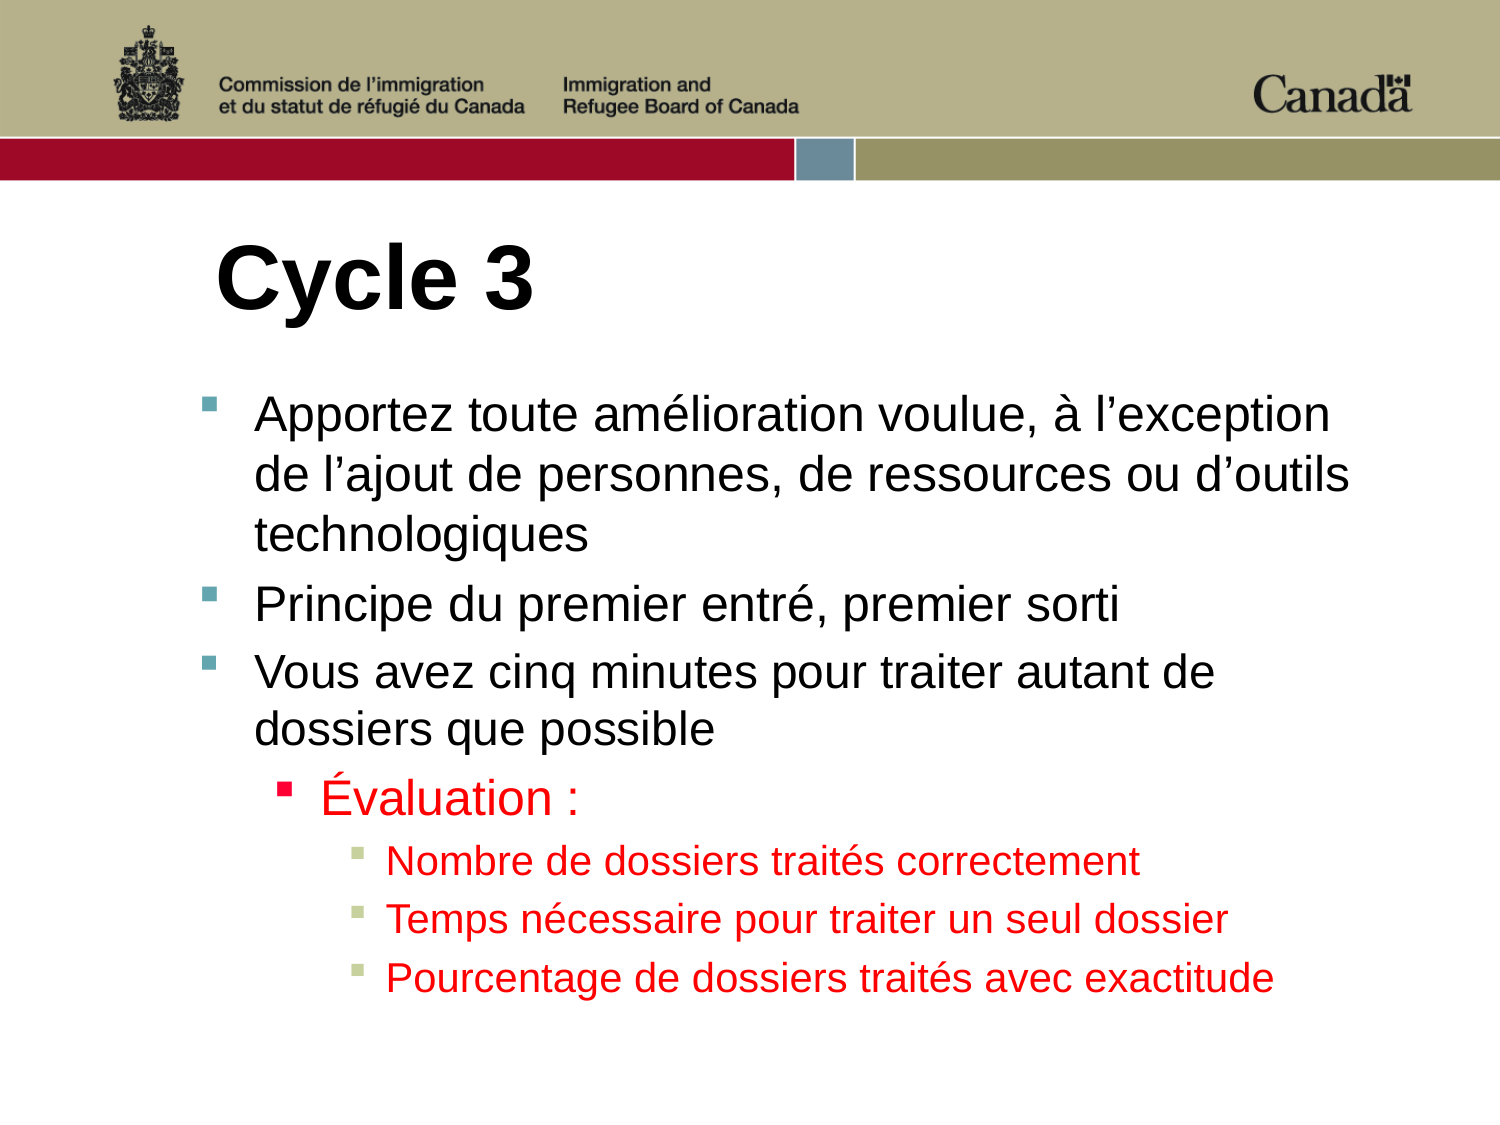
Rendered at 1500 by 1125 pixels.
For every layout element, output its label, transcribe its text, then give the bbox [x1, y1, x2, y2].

title Cycle 3 [200, 237, 1413, 425]
picture [0, 0, 1500, 1125]
list Apportez toute amélioration voulue, à l’exception de l’ajout de personnes, de ressources ou d’outils technologiques Principe du premier entré, premier sorti Vous avez cinq minutes pour traiter autant de dossiers que possible Évaluation : Nombre de dossiers traités correctement Temps nécessaire pour traiter un seul dossier Pourcentage de dossiers traités avec exactitude [183, 373, 1396, 911]
